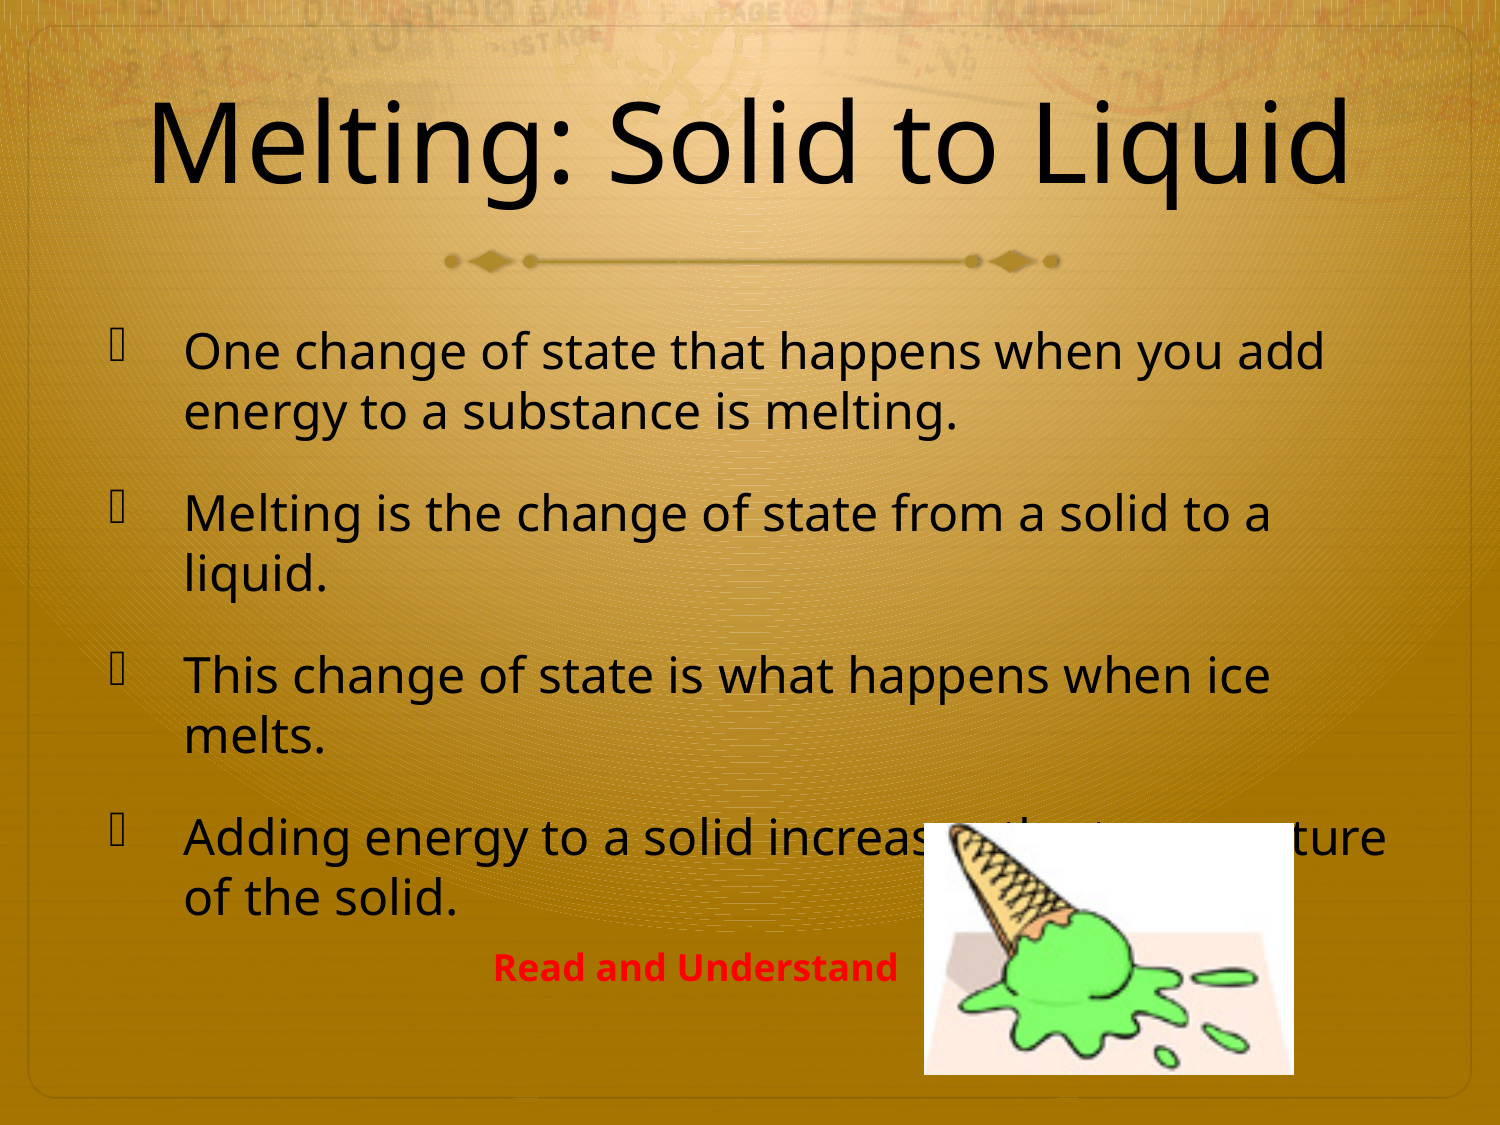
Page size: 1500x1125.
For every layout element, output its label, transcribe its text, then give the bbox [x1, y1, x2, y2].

list One change of state that happens when you add energy to a substance is melting. Melting is the change of state from a solid to a liquid. This change of state is what happens when ice melts. Adding energy to a solid increases the temperature of the solid. [93, 312, 1407, 852]
text_box Read and Understand [477, 936, 909, 997]
title Melting: Solid to Liquid [93, 45, 1407, 233]
picture [0, 0, 1500, 1125]
